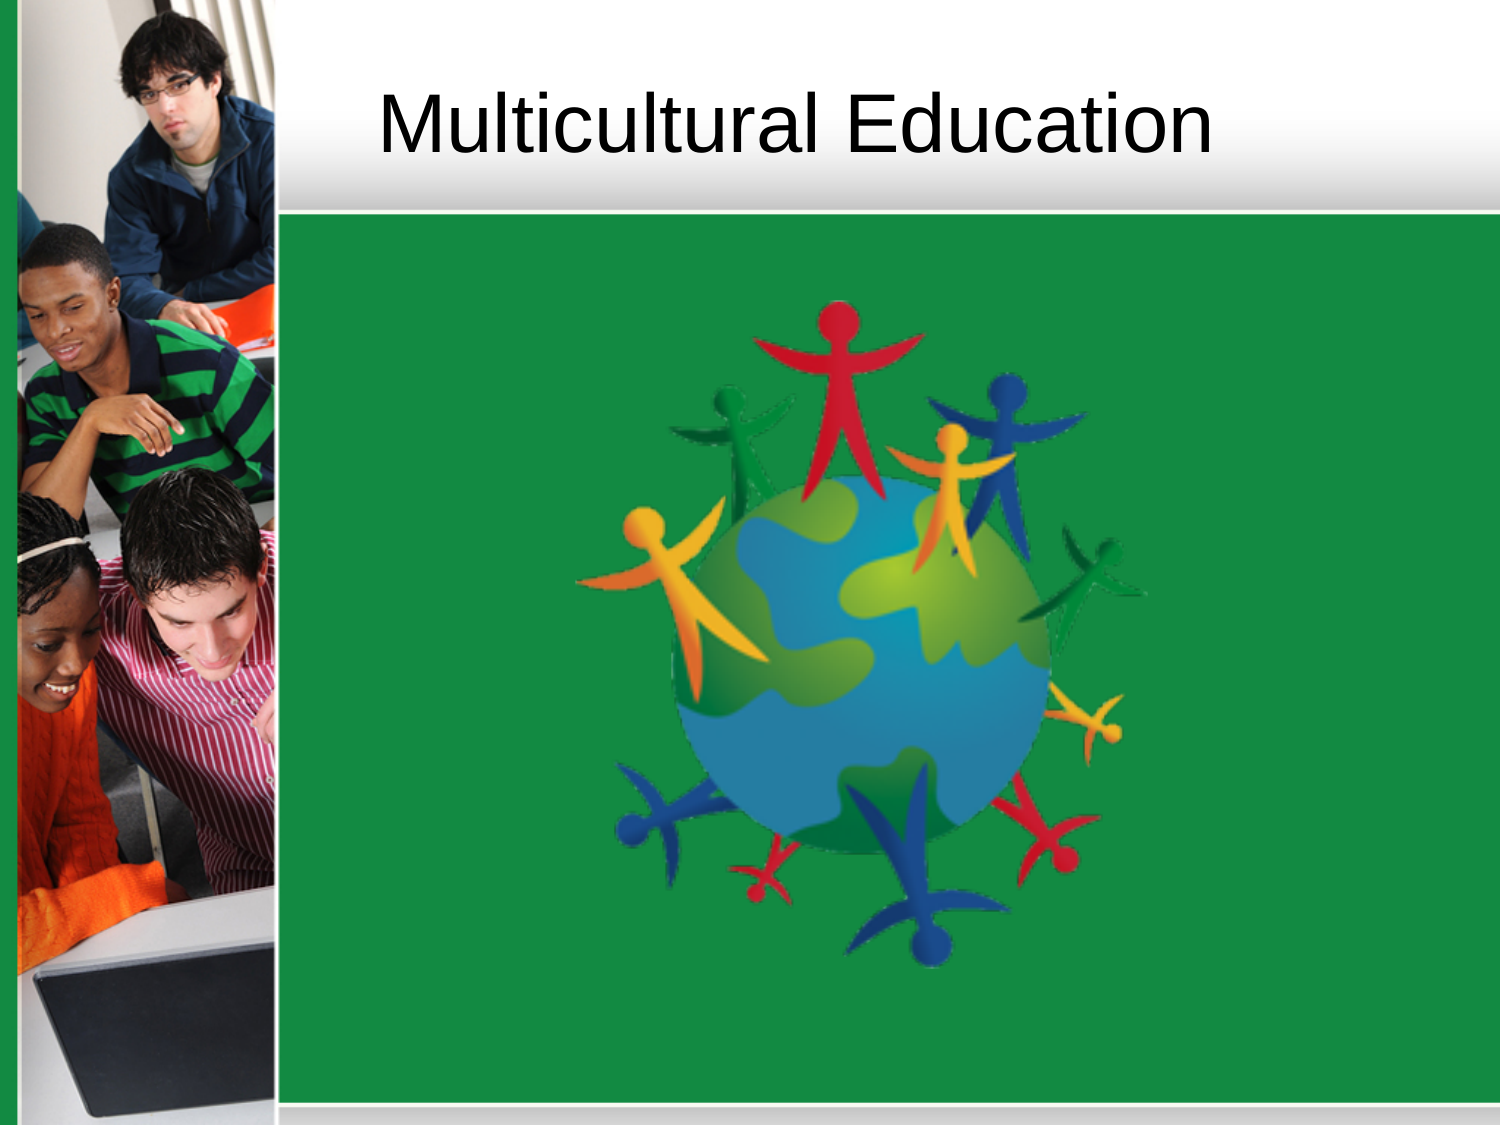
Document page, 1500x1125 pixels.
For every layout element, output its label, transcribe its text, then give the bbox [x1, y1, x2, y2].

picture [0, 0, 1500, 1125]
title Multicultural Education [362, 99, 1425, 238]
